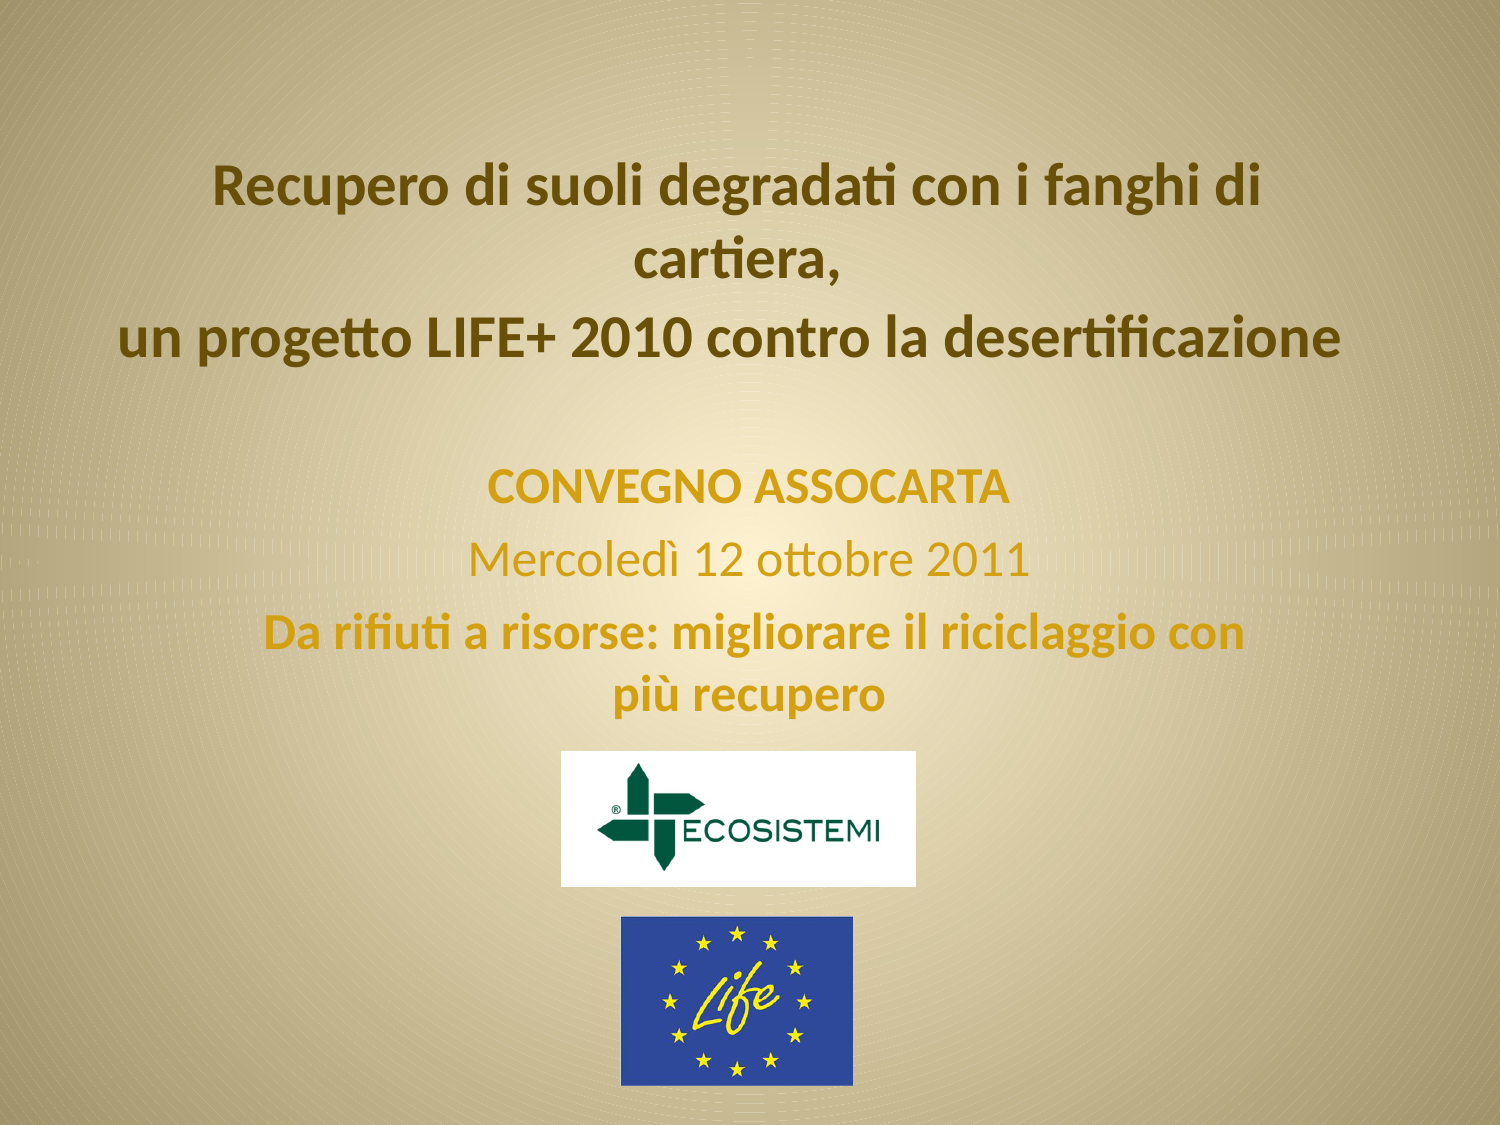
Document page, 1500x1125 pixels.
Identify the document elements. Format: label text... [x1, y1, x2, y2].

subtitle CONVEGNO ASSOCARTA Mercoledì 12 ottobre 2011 Da rifiuti a risorse: migliorare il riciclaggio con più recupero [230, 444, 1281, 732]
title Recupero di suoli degradati con i fanghi di cartiera, un progetto LIFE+ 2010 contro la desertificazione [100, 137, 1376, 379]
picture [619, 916, 853, 1086]
picture [560, 751, 916, 888]
